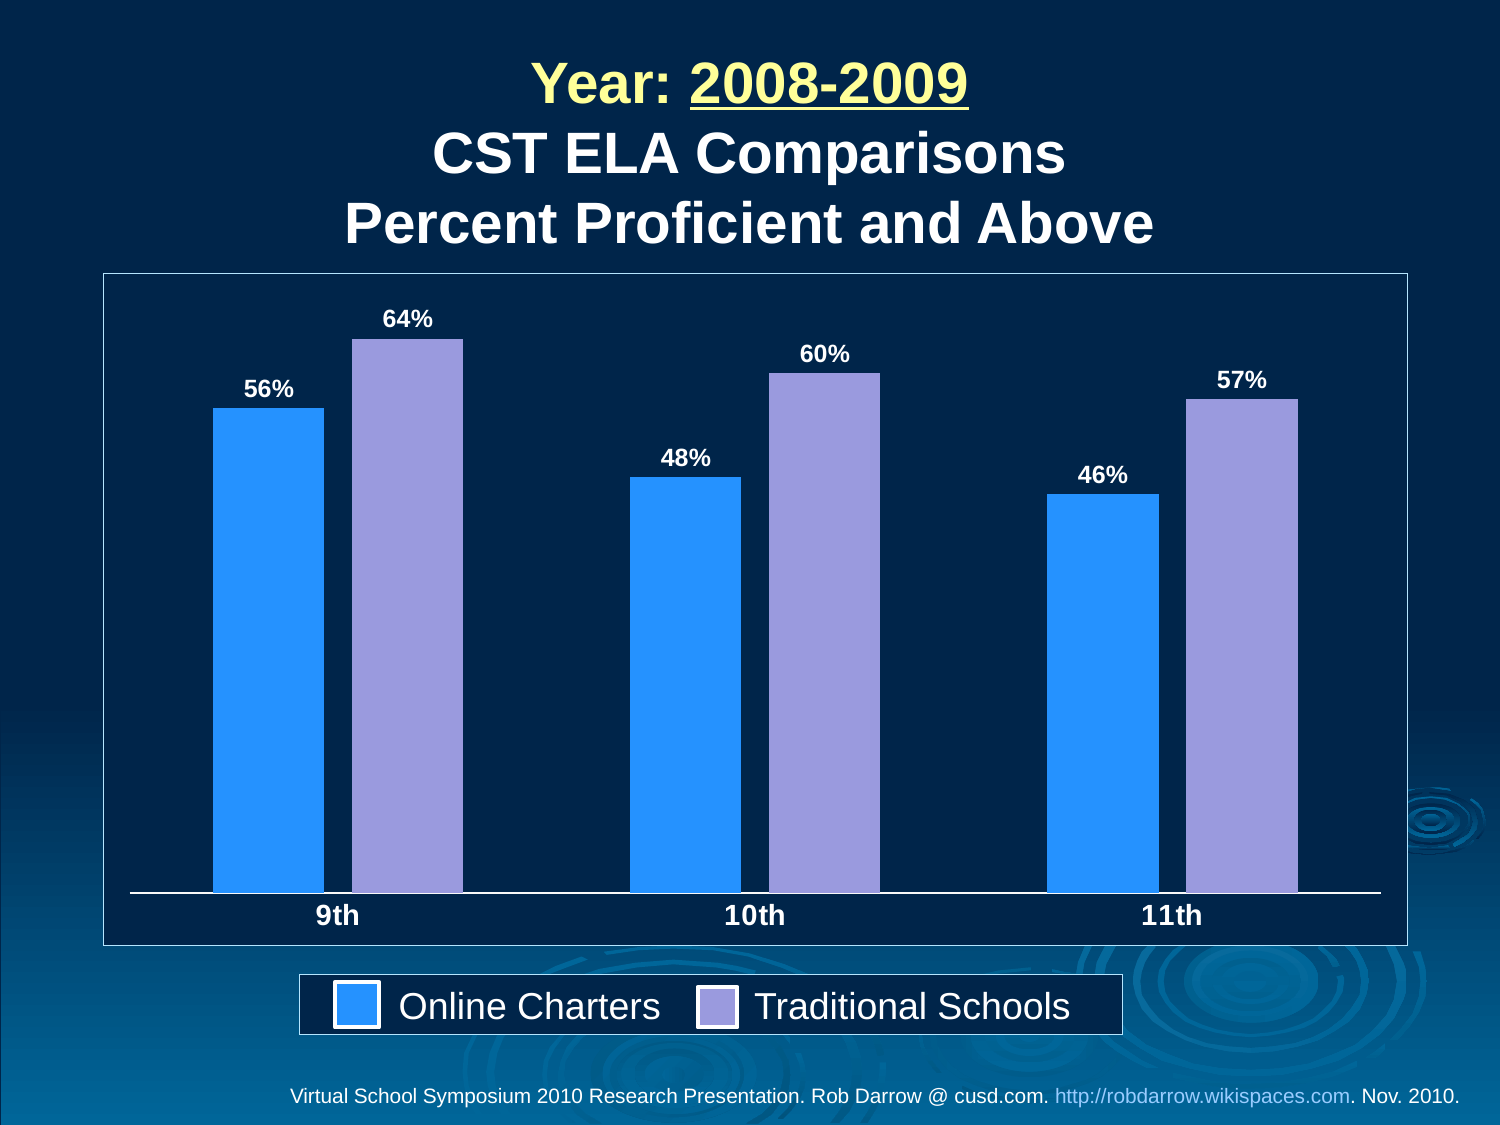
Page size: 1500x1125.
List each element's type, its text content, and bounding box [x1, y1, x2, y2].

title Year: 2008-2009 CST ELA Comparisons Percent Proficient and Above [74, 49, 1426, 251]
chart [103, 272, 1408, 946]
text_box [299, 974, 1123, 1036]
